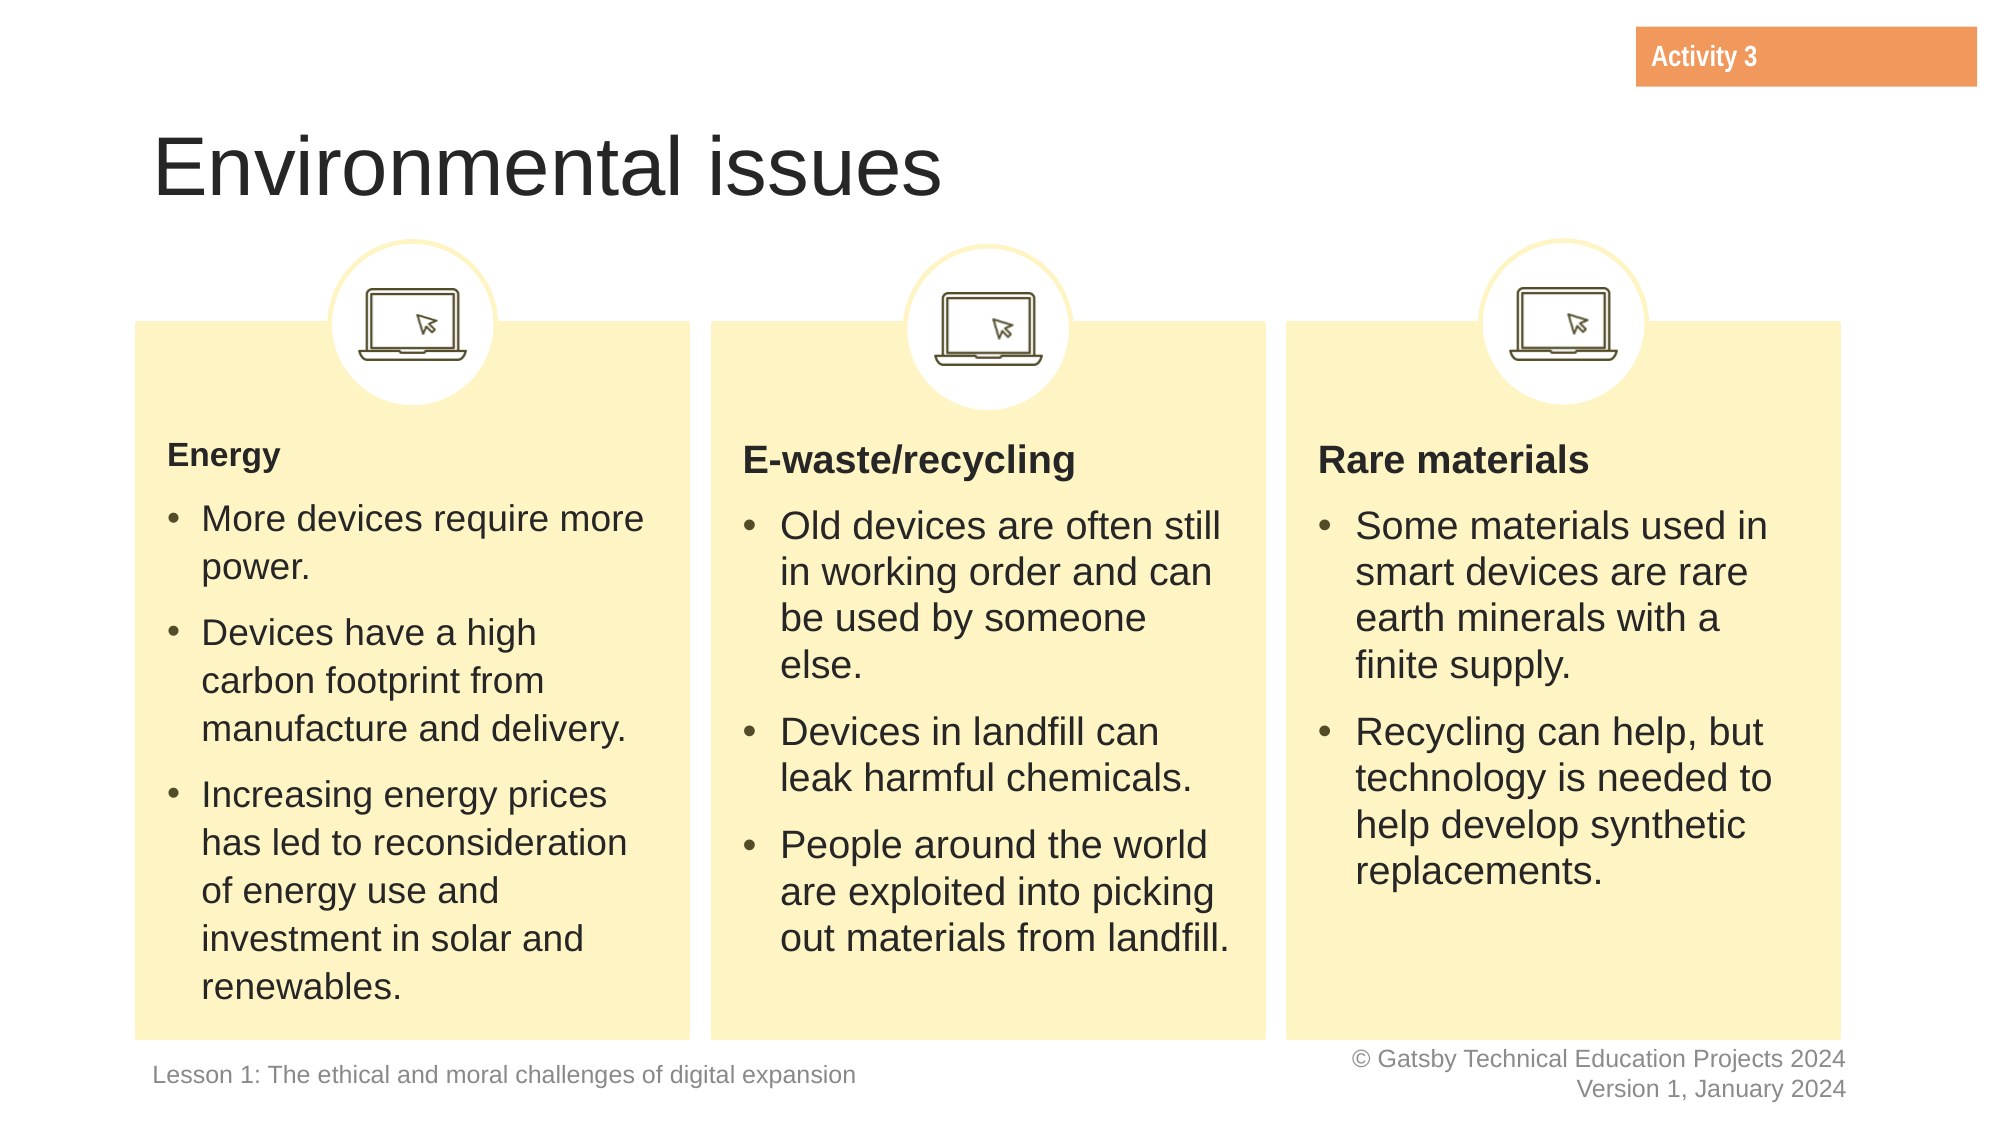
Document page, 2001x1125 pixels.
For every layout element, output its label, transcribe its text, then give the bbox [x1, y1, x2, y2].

text_box Rare materials Some materials used in smart devices are rare earth minerals with a finite supply. Recycling can help, but technology is needed to help develop synthetic replacements. [1288, 323, 1839, 1038]
title Environmental issues [137, 59, 1863, 278]
text_box E-waste/recycling Old devices are often still in working order and can be used by someone else. Devices in landfill can leak harmful chemicals. People around the world are exploited into picking out materials from landfill. [712, 323, 1264, 1038]
list Lesson 1: The ethical and moral challenges of digital expansion [137, 1042, 1260, 1103]
list Energy More devices require more power. Devices have a high carbon footprint from manufacture and delivery. Increasing energy prices has led to reconsideration of energy use and investment in solar and renewables. [135, 321, 690, 1040]
list Activity 3 [1636, 26, 1978, 87]
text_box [904, 246, 1072, 413]
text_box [329, 241, 496, 408]
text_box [1480, 240, 1647, 407]
